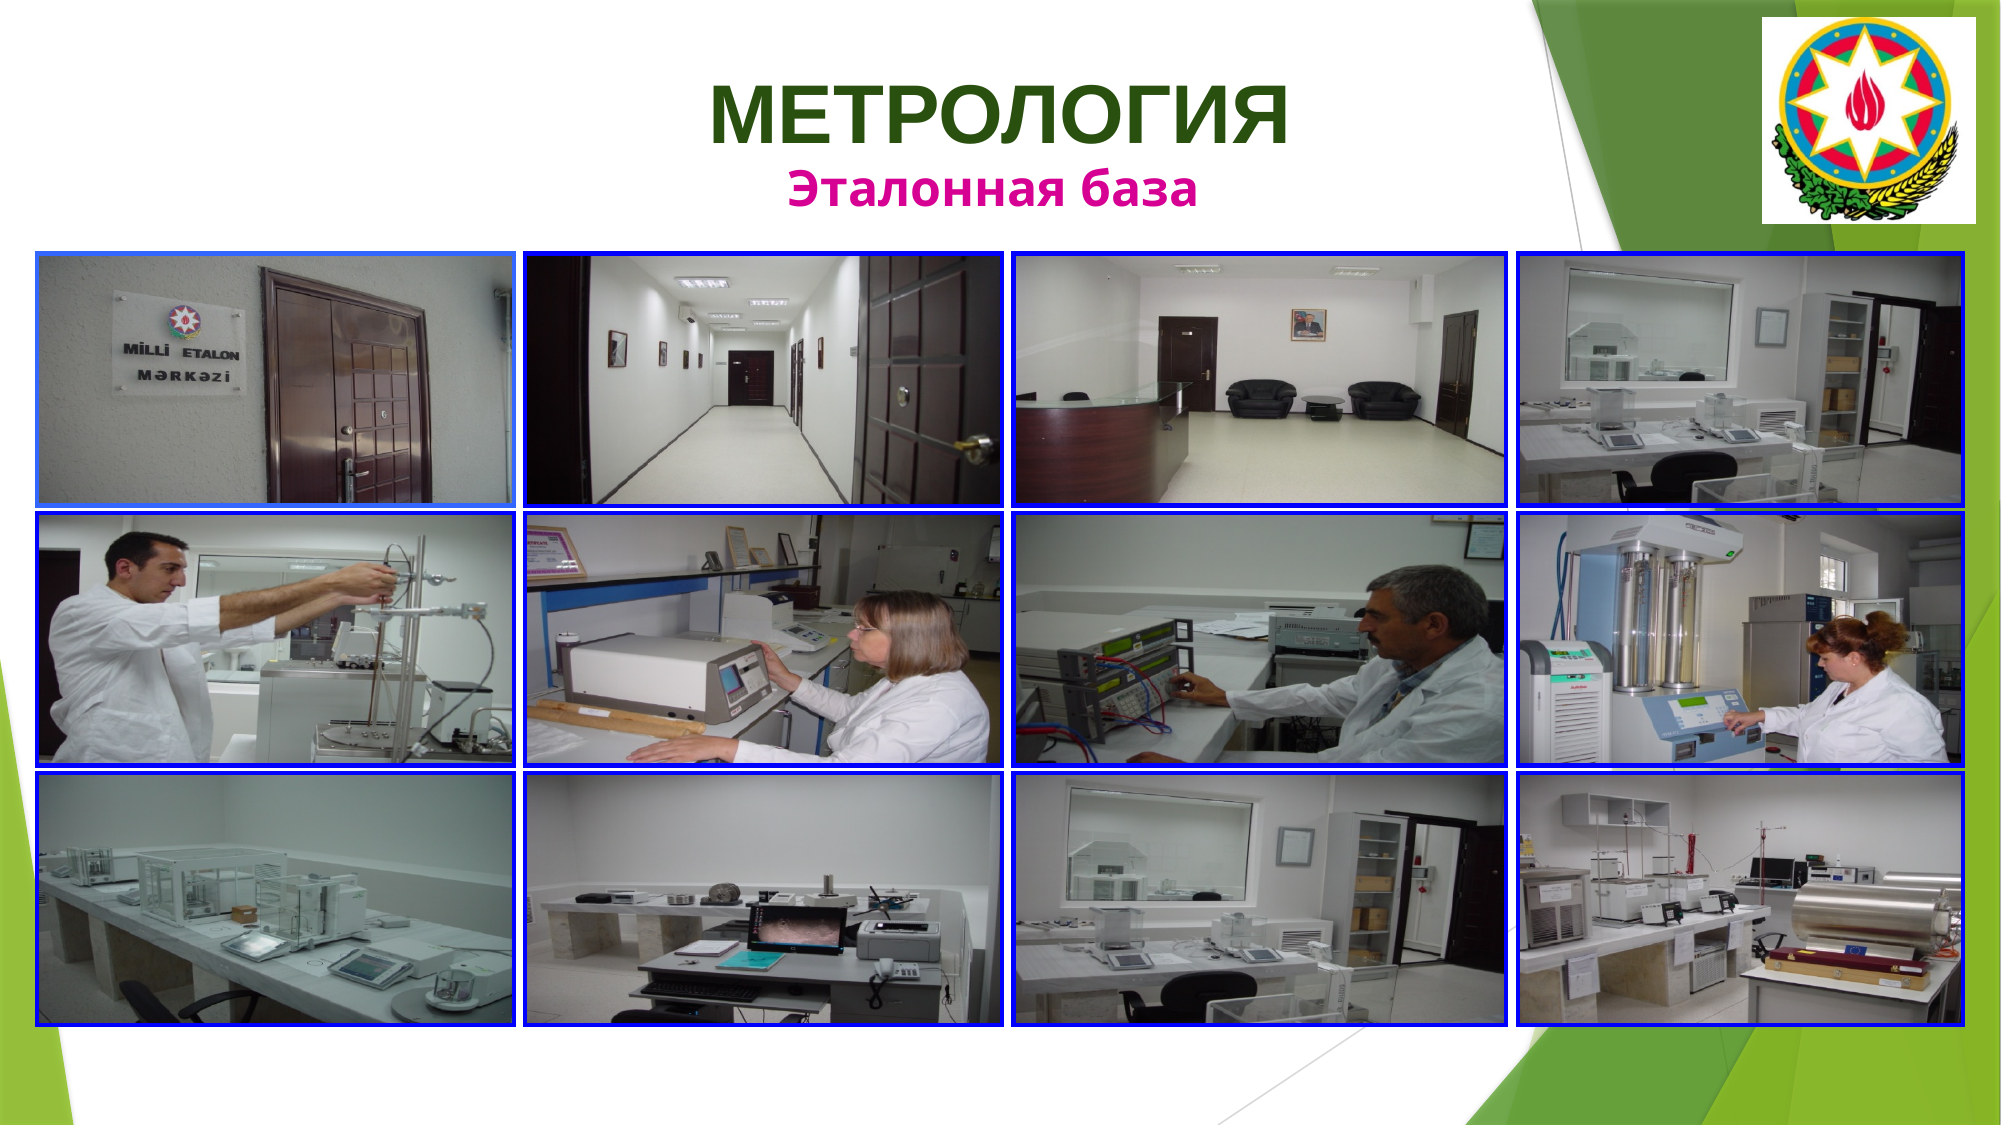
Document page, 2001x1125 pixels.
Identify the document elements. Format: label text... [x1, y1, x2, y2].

slide_number 8 [1409, 991, 1522, 1051]
picture [1761, 17, 1976, 225]
text_box Эталонная база [558, 168, 1441, 224]
text_box МЕТРОЛОГИЯ [280, 53, 1720, 168]
picture [38, 774, 513, 1024]
picture [526, 514, 1001, 764]
picture [1519, 514, 1962, 764]
picture [1519, 254, 1962, 504]
picture [38, 514, 513, 764]
picture [1519, 774, 1962, 1024]
picture [1015, 514, 1505, 764]
picture [1015, 254, 1505, 504]
picture [1015, 774, 1505, 1024]
picture [38, 254, 513, 504]
picture [526, 254, 1001, 505]
picture [526, 774, 1001, 1024]
